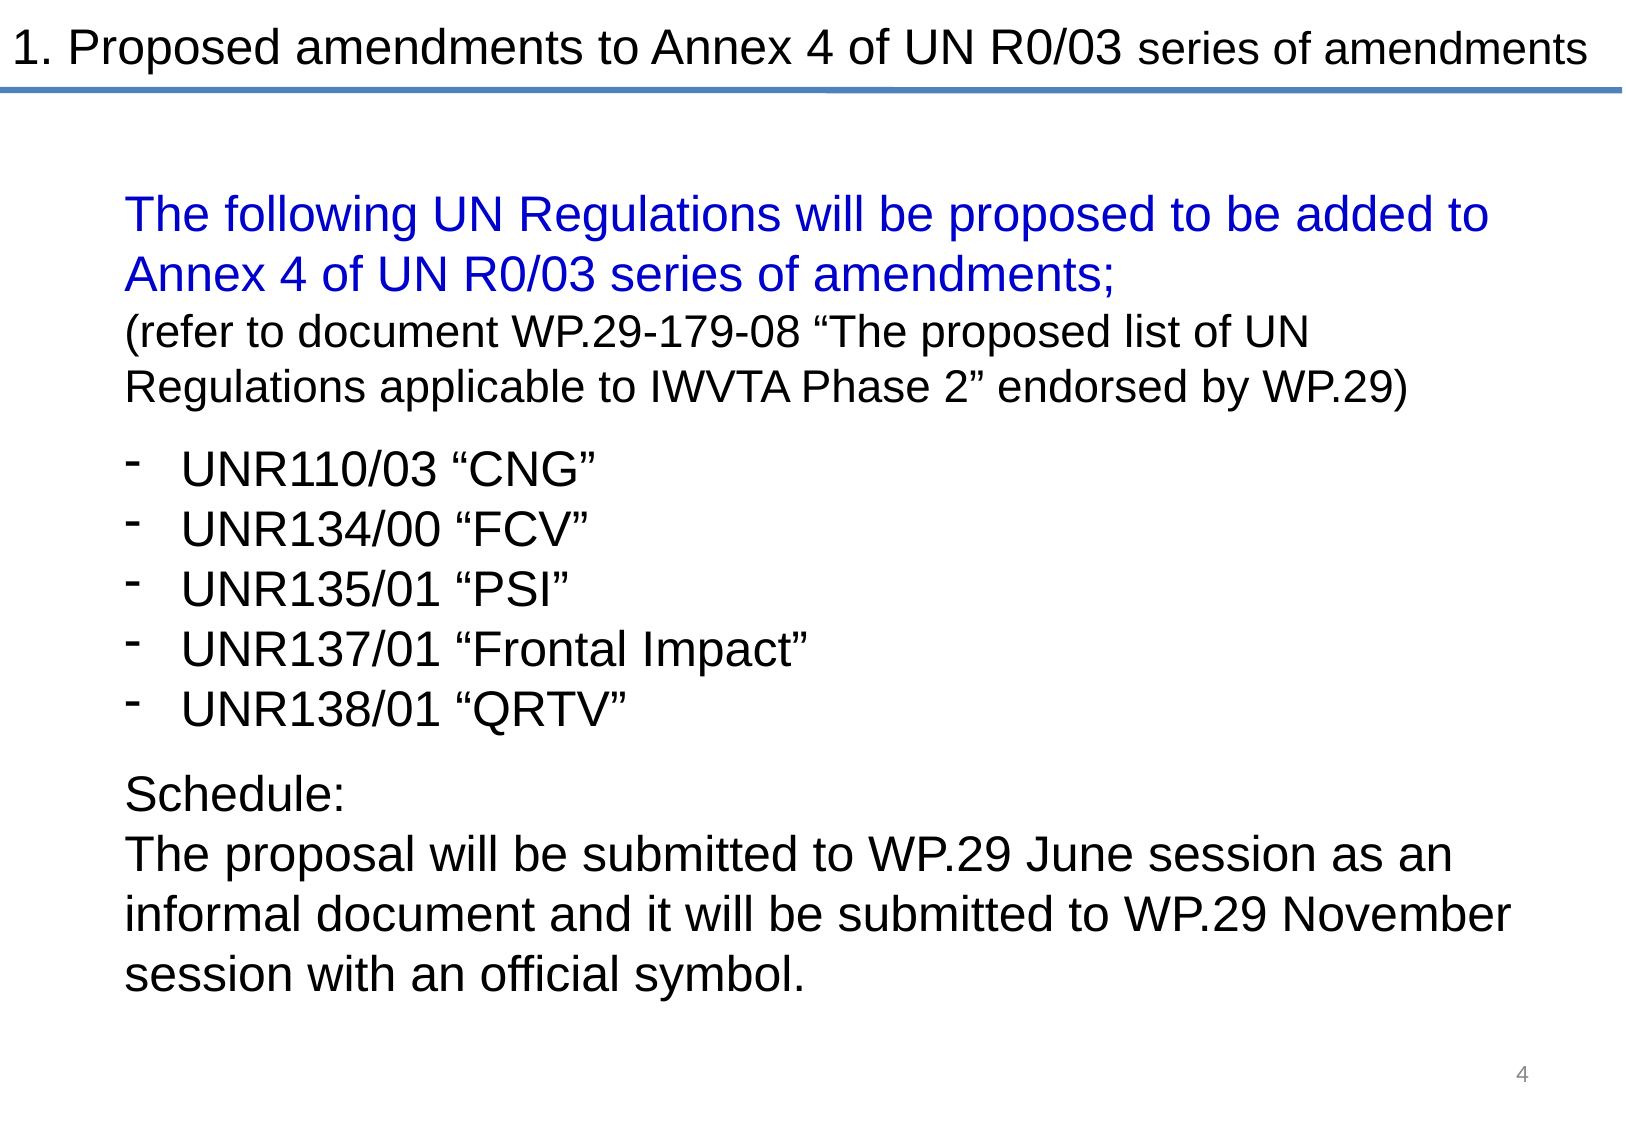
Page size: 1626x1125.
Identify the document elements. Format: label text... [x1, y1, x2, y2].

text_box The following UN Regulations will be proposed to be added to Annex 4 of UN R0/03 series of amendments; (refer to document WP.29-179-08 “The proposed list of UN Regulations applicable to IWVTA Phase 2” endorsed by WP.29) UNR110/03 “CNG” UNR134/00 “FCV” UNR135/01 “PSI” UNR137/01 “Frontal Impact” UNR138/01 “QRTV” Schedule: The proposal will be submitted to WP.29 June session as an informal document and it will be submitted to WP.29 November session with an official symbol. [109, 174, 1532, 1009]
slide_number 4 [1164, 1042, 1544, 1103]
text_box 1. Proposed amendments to Annex 4 of UN R0/03 series of amendments [0, 7, 1623, 82]
